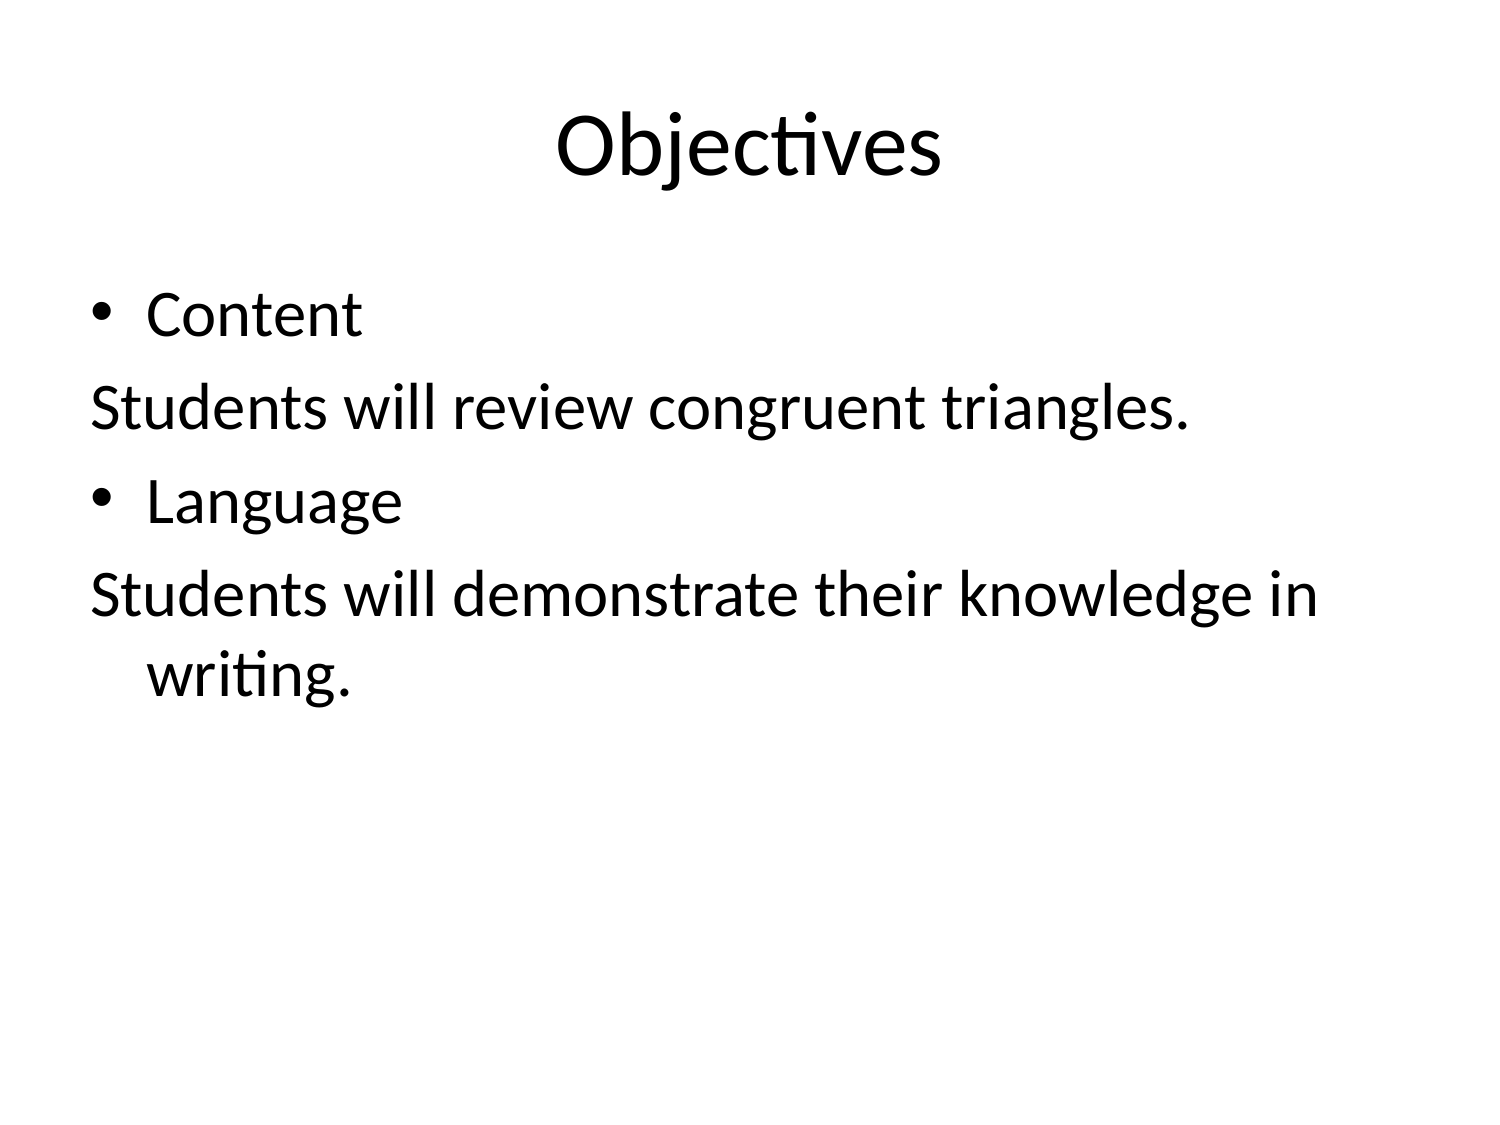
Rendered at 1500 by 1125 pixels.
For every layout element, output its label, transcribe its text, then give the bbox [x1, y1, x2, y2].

title Objectives [75, 45, 1425, 233]
list Content Students will review congruent triangles. Language Students will demonstrate their knowledge in writing. [75, 262, 1425, 1005]
